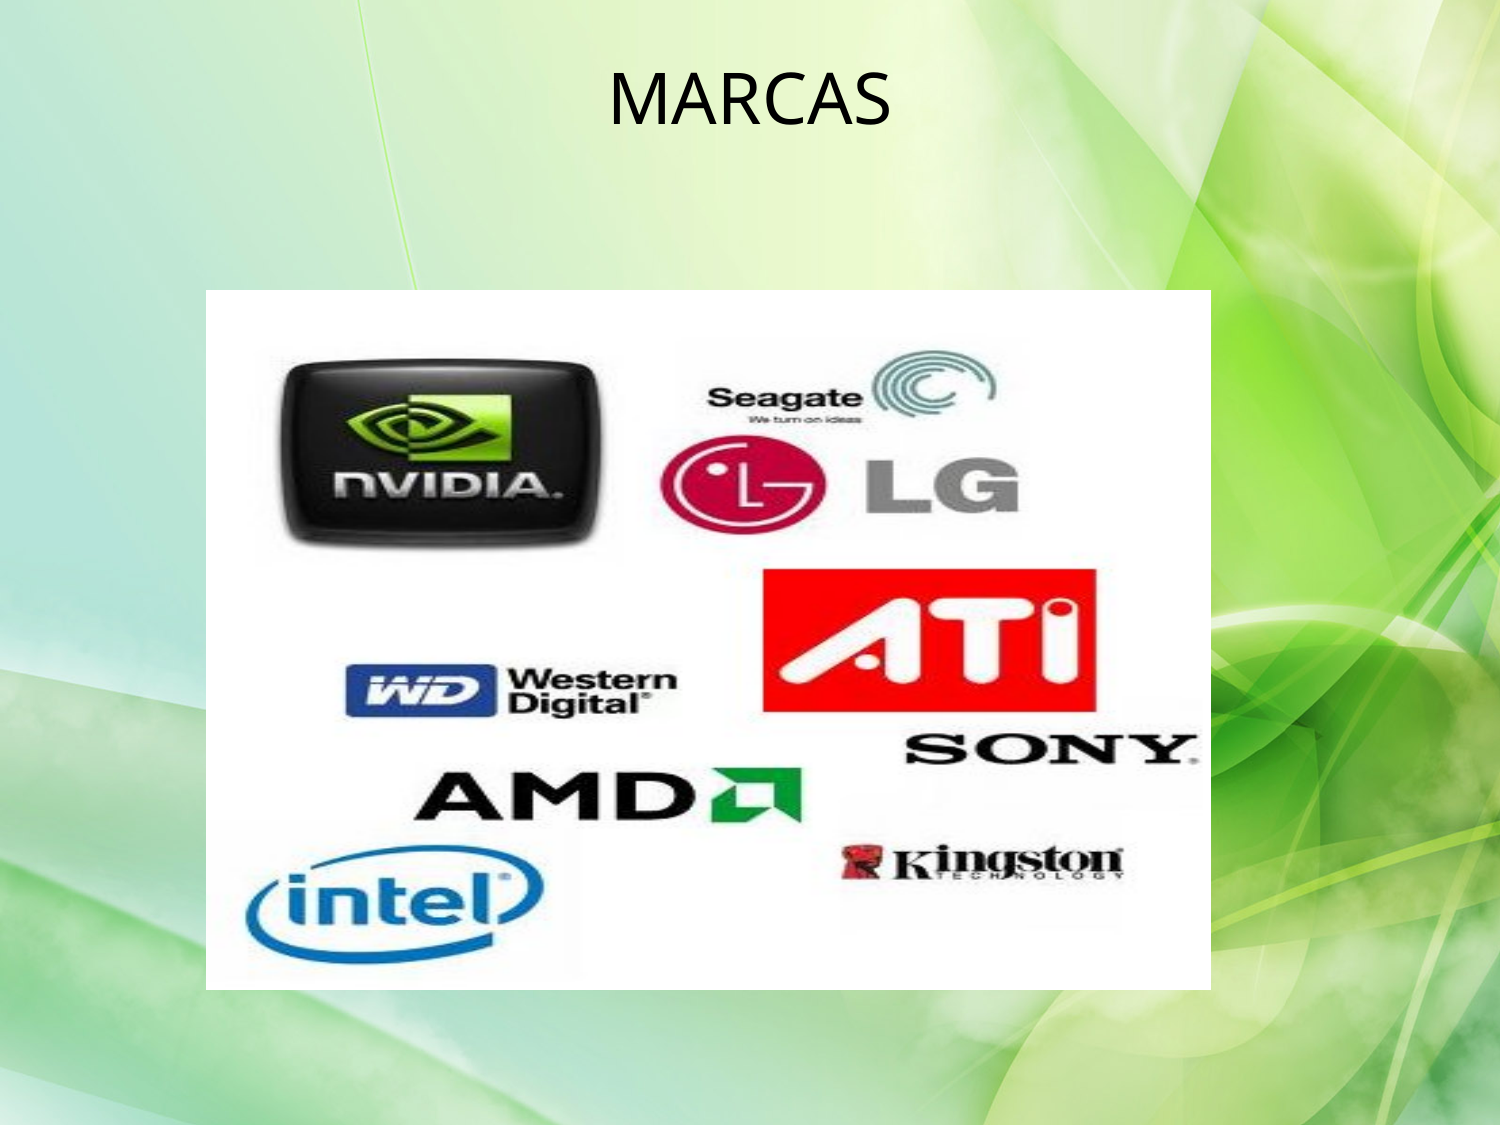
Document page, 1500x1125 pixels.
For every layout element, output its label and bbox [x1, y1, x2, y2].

picture [0, 0, 1500, 1125]
list [206, 290, 1211, 990]
